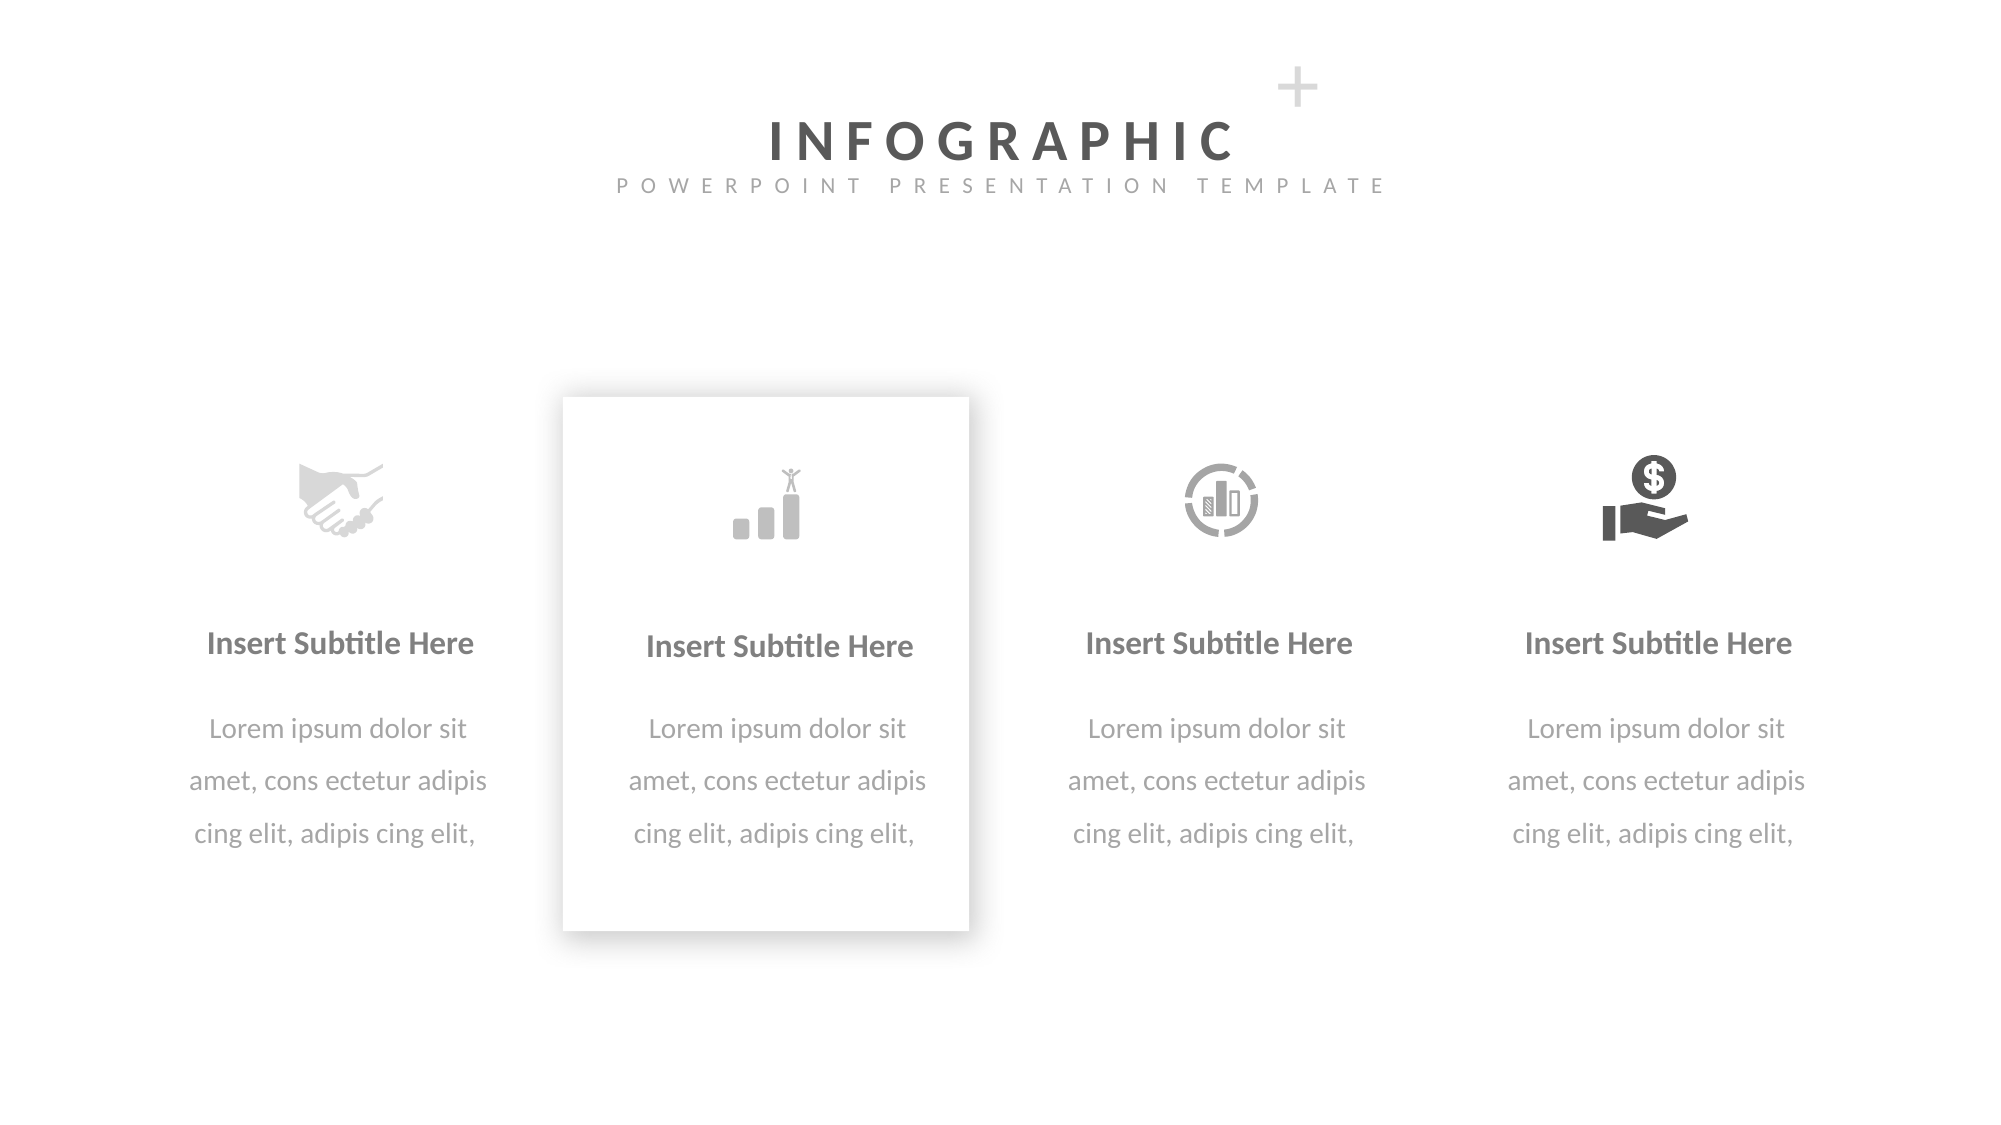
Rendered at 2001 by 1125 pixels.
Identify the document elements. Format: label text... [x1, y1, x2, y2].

text_box [562, 396, 970, 932]
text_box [733, 468, 801, 540]
text_box Lorem ipsum dolor sit amet, cons ectetur adipis cing elit, adipis cing elit, [607, 684, 948, 857]
text_box Lorem ipsum dolor sit amet, cons ectetur adipis cing elit, adipis cing elit, [1047, 684, 1387, 857]
text_box Lorem ipsum dolor sit amet, cons ectetur adipis cing elit, adipis cing elit, [168, 684, 508, 857]
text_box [1184, 463, 1259, 537]
text_box Insert Subtitle Here [625, 616, 936, 672]
text_box + [1259, 25, 1337, 141]
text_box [1602, 455, 1689, 541]
text_box Insert Subtitle Here [1504, 613, 1814, 669]
text_box [299, 463, 383, 538]
text_box Lorem ipsum dolor sit amet, cons ectetur adipis cing elit, adipis cing elit, [1486, 684, 1827, 857]
text_box Insert Subtitle Here [1064, 613, 1375, 669]
text_box Insert Subtitle Here [185, 613, 496, 669]
text_box POWERPOINT PRESENTATION TEMPLATE [601, 163, 1399, 206]
text_box INFOGRAPHIC [753, 94, 1247, 163]
